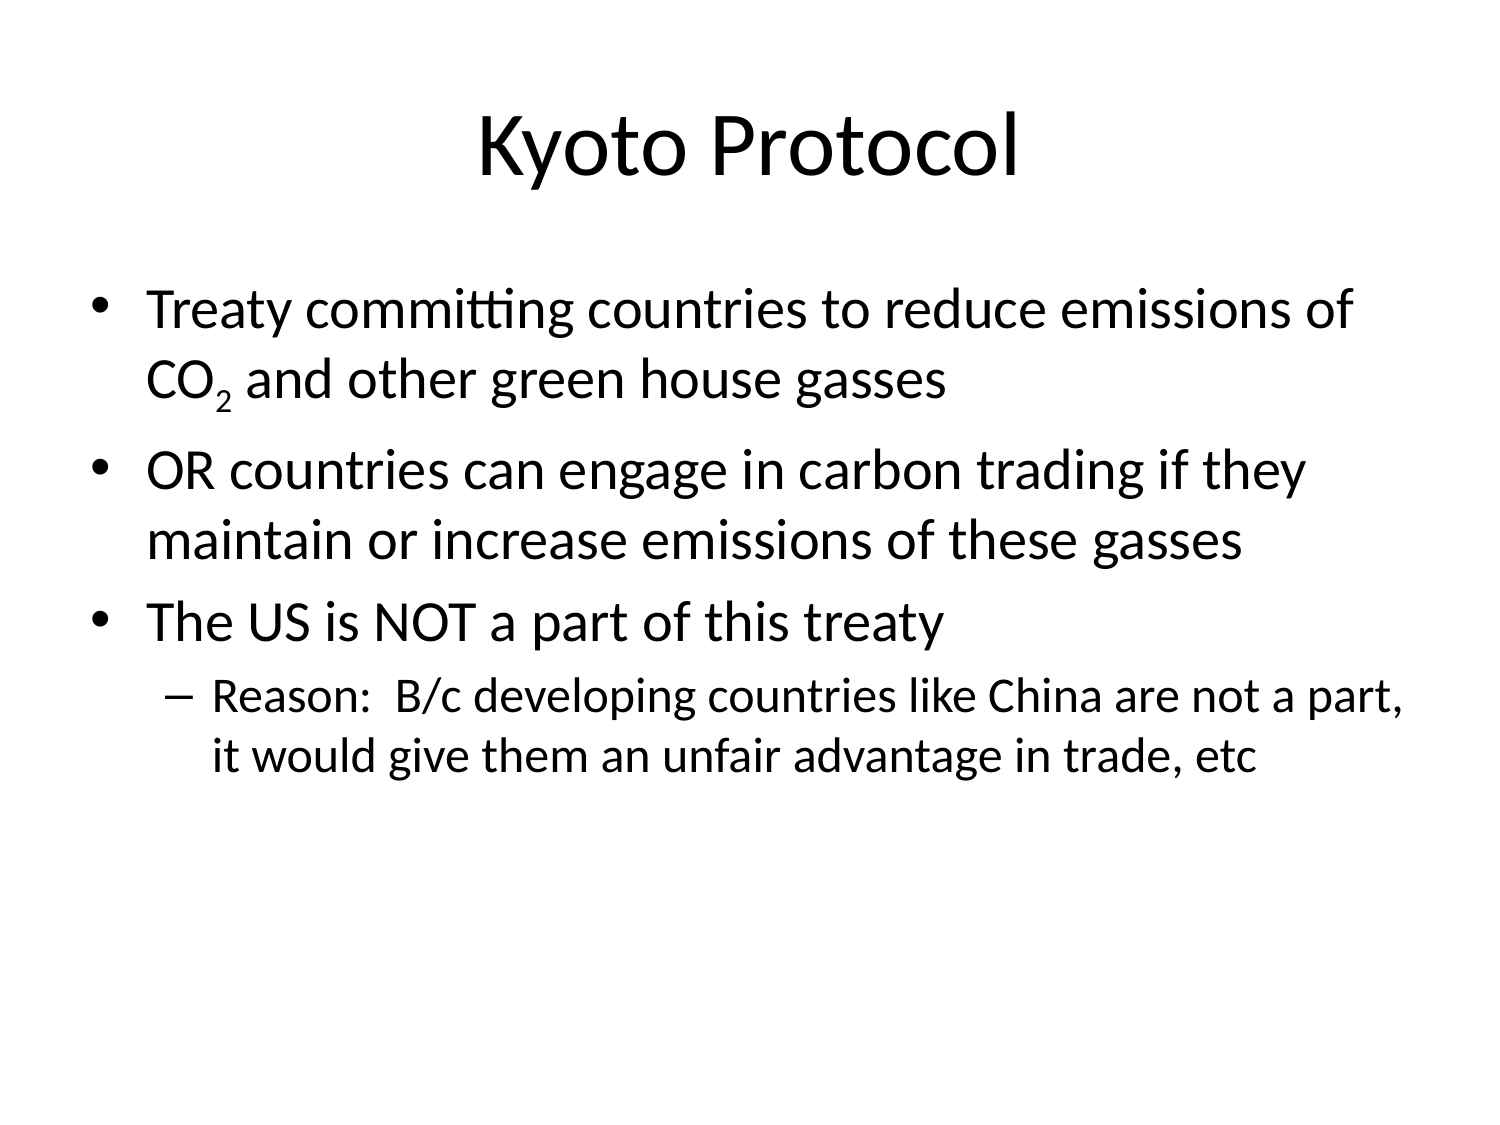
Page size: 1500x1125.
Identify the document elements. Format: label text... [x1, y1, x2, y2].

title Kyoto Protocol [75, 45, 1425, 233]
list Treaty committing countries to reduce emissions of CO2 and other green house gasses OR countries can engage in carbon trading if they maintain or increase emissions of these gasses The US is NOT a part of this treaty Reason: B/c developing countries like China are not a part, it would give them an unfair advantage in trade, etc [75, 262, 1425, 1005]
